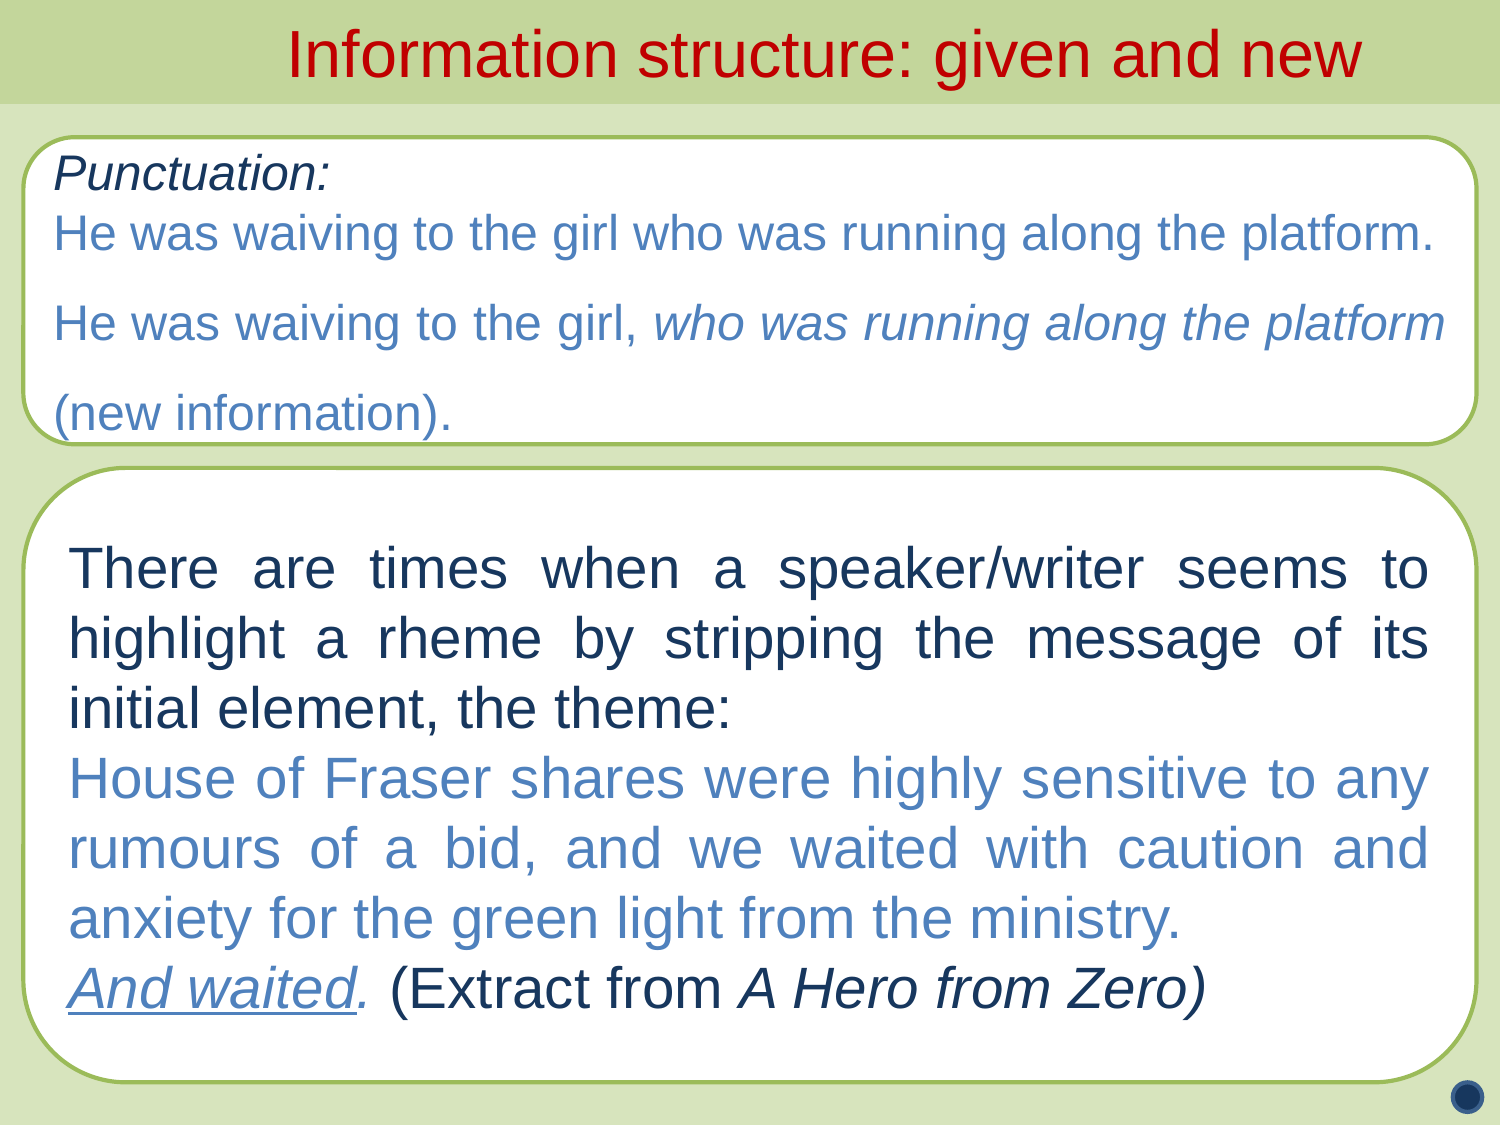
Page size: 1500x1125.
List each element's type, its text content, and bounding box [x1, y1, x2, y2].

text_box Punctuation: He was waiving to the girl who was running along the platform. He was waiving to the girl, who was running along the platform (new information). [21, 135, 1479, 447]
text_box Information structure: given and new [0, 0, 1500, 104]
text_box There are times when a speaker/writer seems to highlight a rheme by stripping the message of its initial element, the theme: House of Fraser shares were highly sensitive to any rumours of a bid, and we waited with caution and anxiety for the green light from the ministry. And waited. (Extract from A Hero from Zero) [21, 465, 1479, 1085]
text_box [1450, 1080, 1485, 1115]
